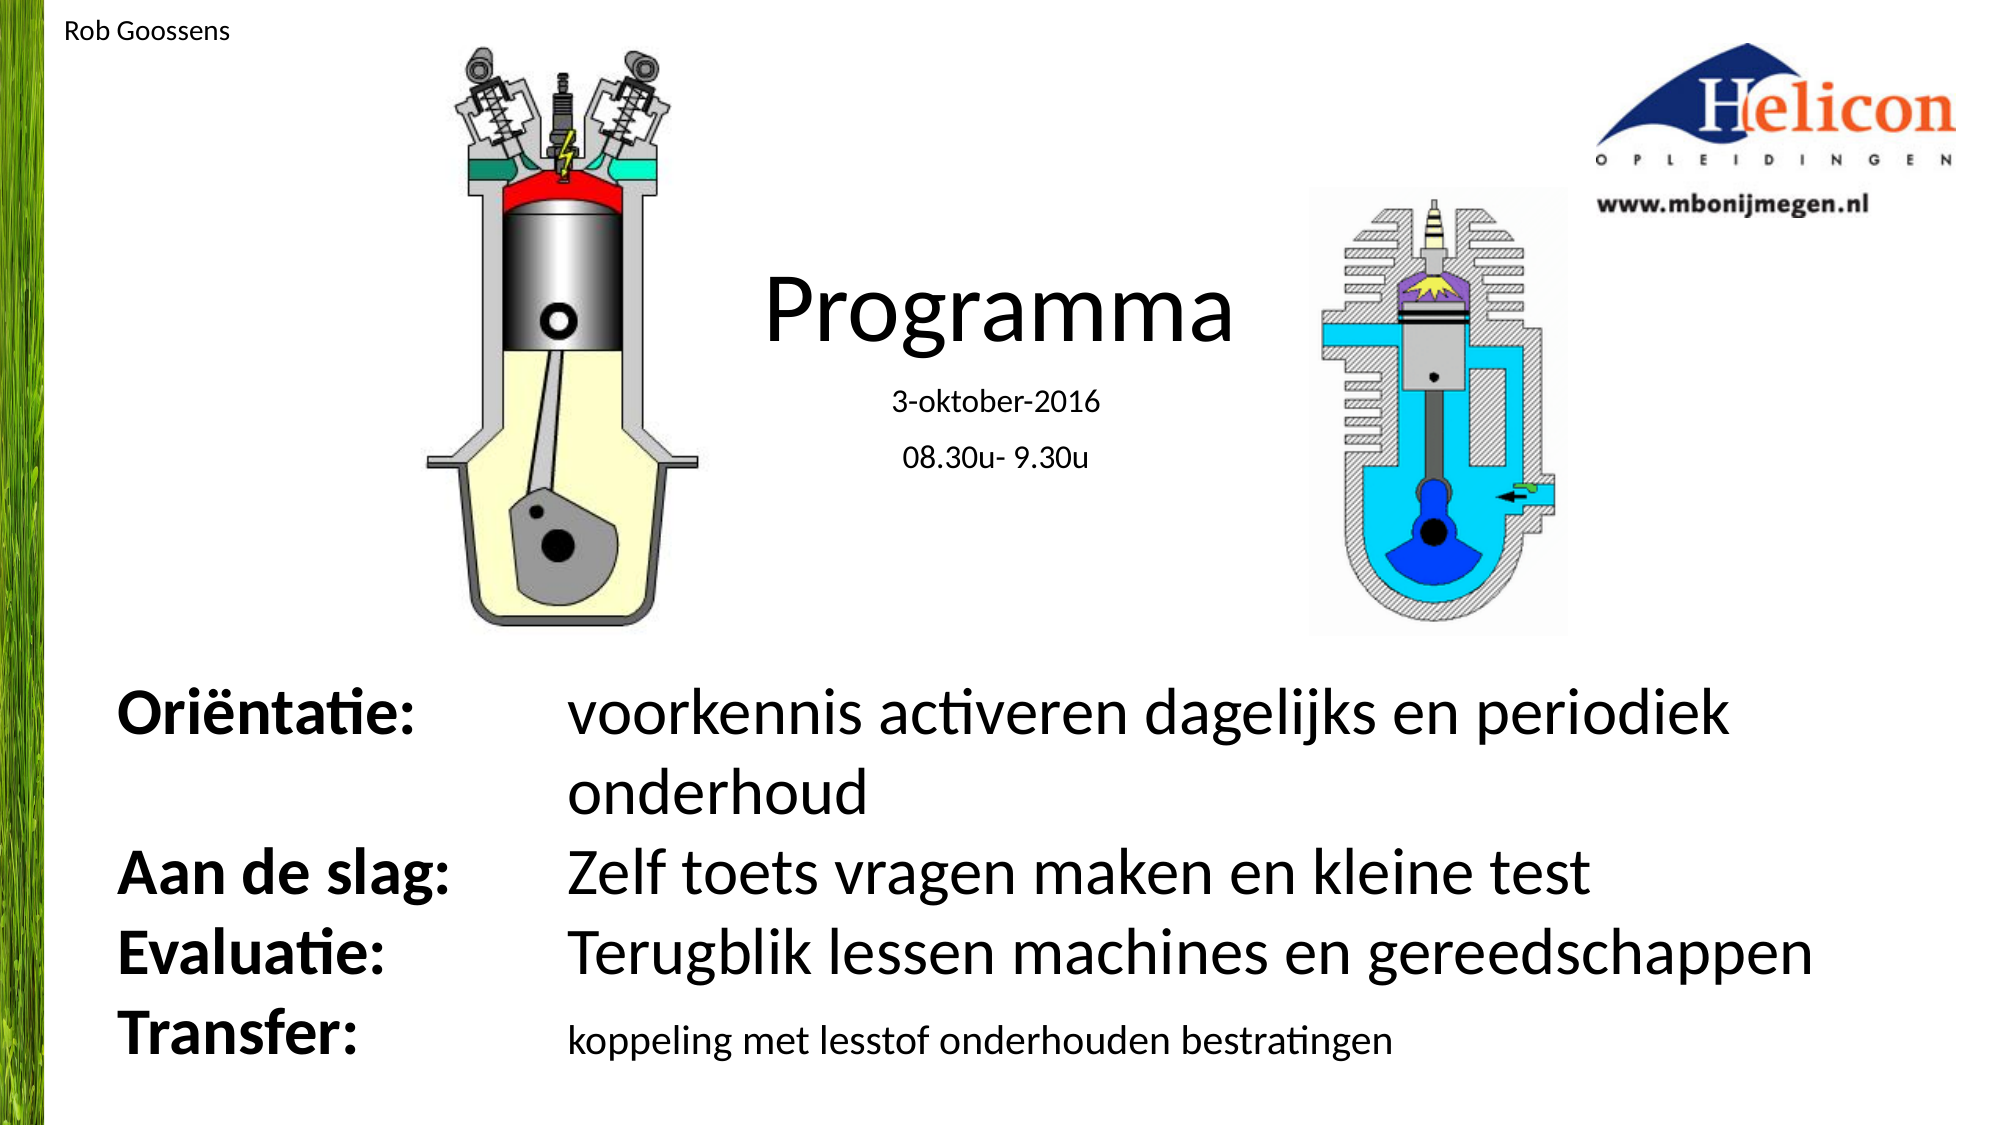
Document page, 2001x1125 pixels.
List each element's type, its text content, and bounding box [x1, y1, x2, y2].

picture [1309, 187, 1568, 636]
text_box [0, 0, 45, 1125]
picture [396, 34, 730, 636]
text_box Rob Goossens [49, 3, 250, 54]
picture [1596, 43, 1956, 218]
text_box Oriëntatie: voorkennis activeren dagelijks en periodiek onderhoud Aan de slag: Zelf toets vragen maken en kleine test Evaluatie: Terugblik lessen machines en gereedschappen Transfer: koppeling met lesstof onderhouden bestratingen [102, 455, 1924, 1076]
subtitle Programma 3-oktober-2016 08.30u- 9.30u [730, 247, 1309, 511]
